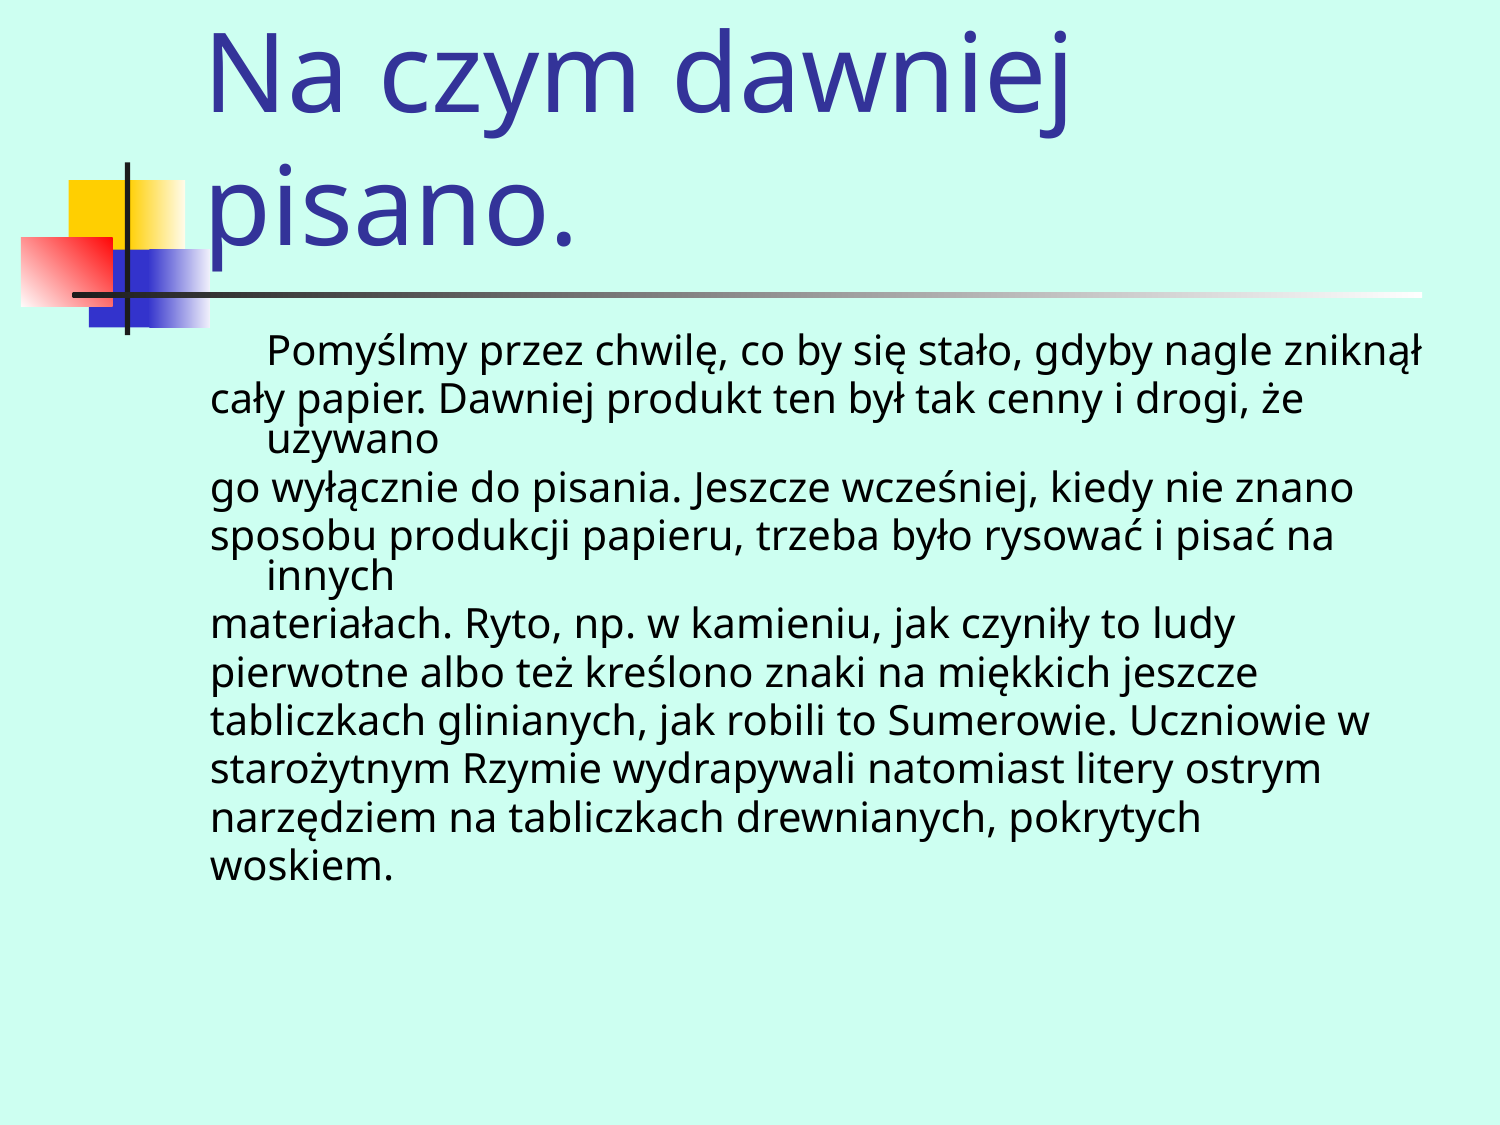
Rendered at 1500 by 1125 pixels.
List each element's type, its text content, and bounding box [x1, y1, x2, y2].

list Pomyślmy przez chwilę, co by się stało, gdyby nagle zniknął cały papier. Dawniej produkt ten był tak cenny i drogi, że używano go wyłącznie do pisania. Jeszcze wcześniej, kiedy nie znano sposobu produkcji papieru, trzeba było rysować i pisać na innych materiałach. Ryto, np. w kamieniu, jak czyniły to ludy pierwotne albo też kreślono znaki na miękkich jeszcze tabliczkach glinianych, jak robili to Sumerowie. Uczniowie w starożytnym Rzymie wydrapywali natomiast litery ostrym narzędziem na tabliczkach drewnianych, pokrytych woskiem. [194, 326, 1470, 1002]
title Na czym dawniej pisano. [188, 35, 1468, 275]
